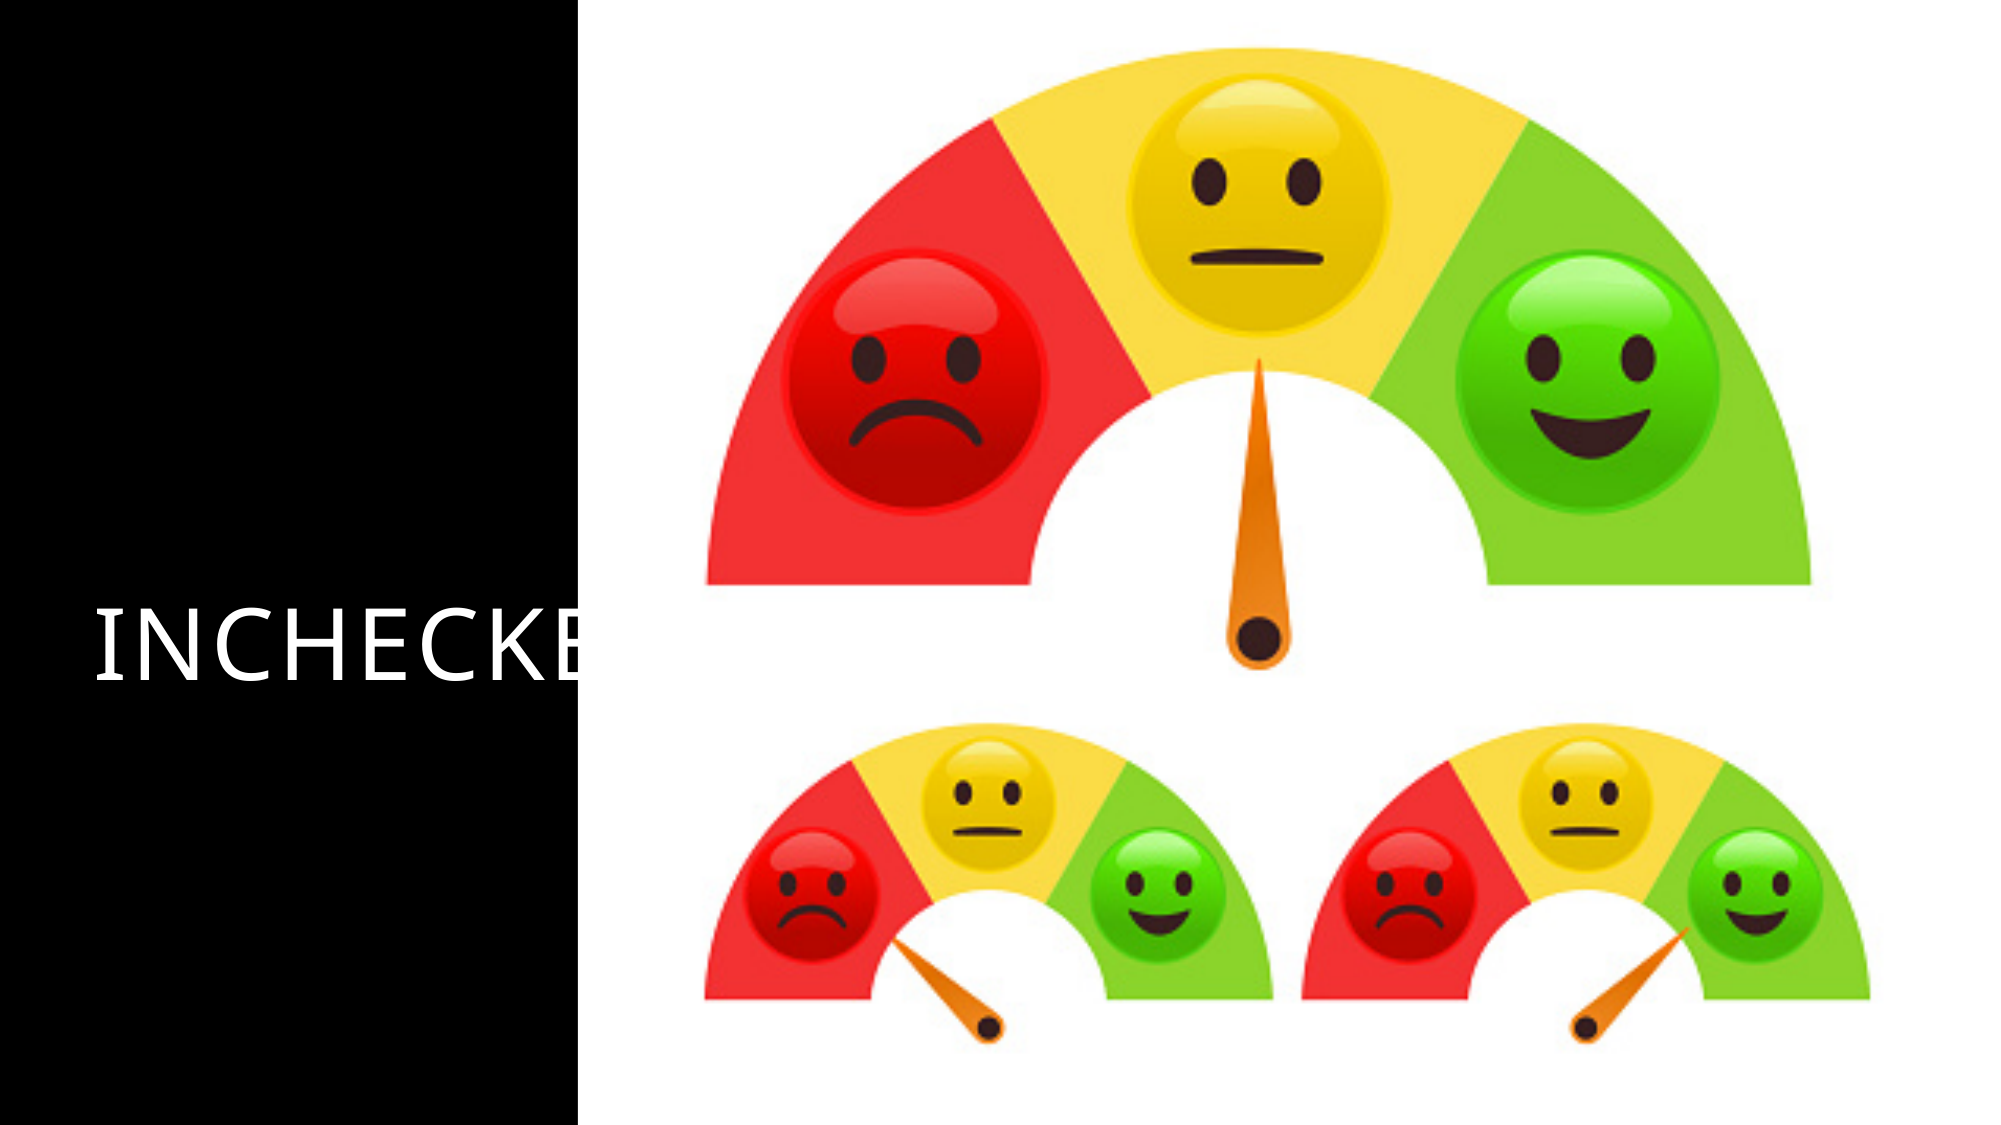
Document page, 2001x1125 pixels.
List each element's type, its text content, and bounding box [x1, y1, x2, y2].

title Inchecken [78, 184, 577, 710]
picture [577, 0, 2000, 1125]
